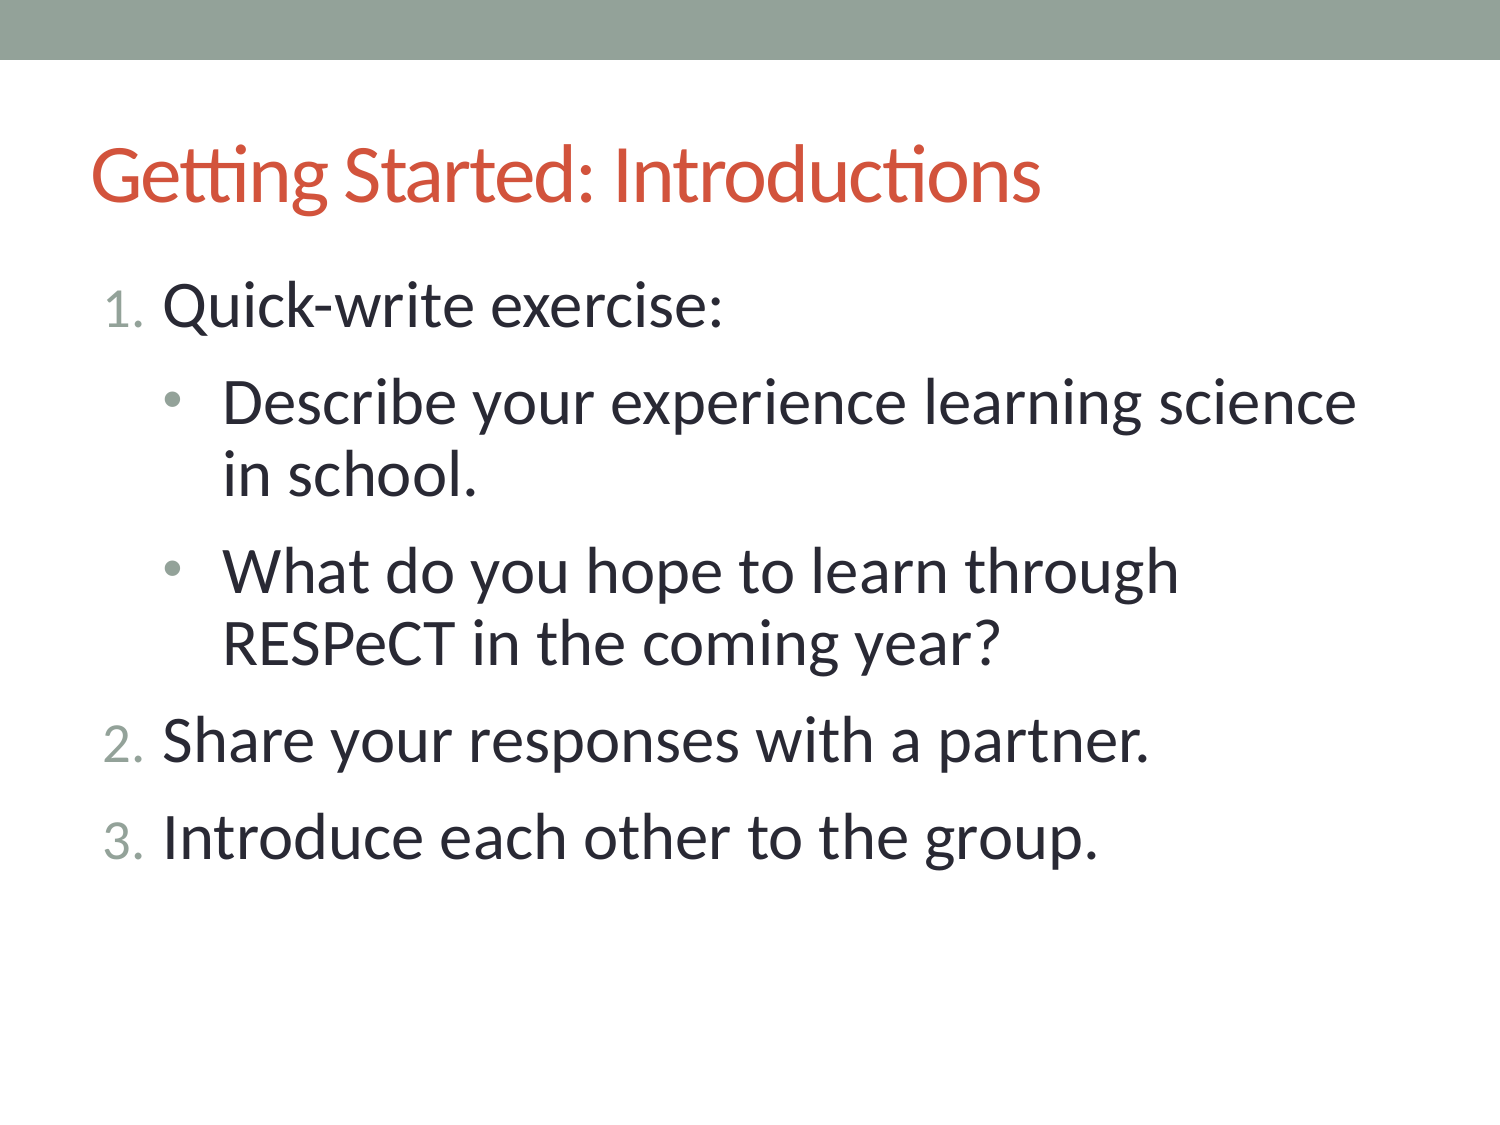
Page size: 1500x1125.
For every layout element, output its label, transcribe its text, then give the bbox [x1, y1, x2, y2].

title Getting Started: Introductions [75, 87, 1425, 250]
list Quick-write exercise: Describe your experience learning science in school. What do you hope to learn through RESPeCT in the coming year? Share your responses with a partner. Introduce each other to the group. [87, 262, 1438, 1013]
